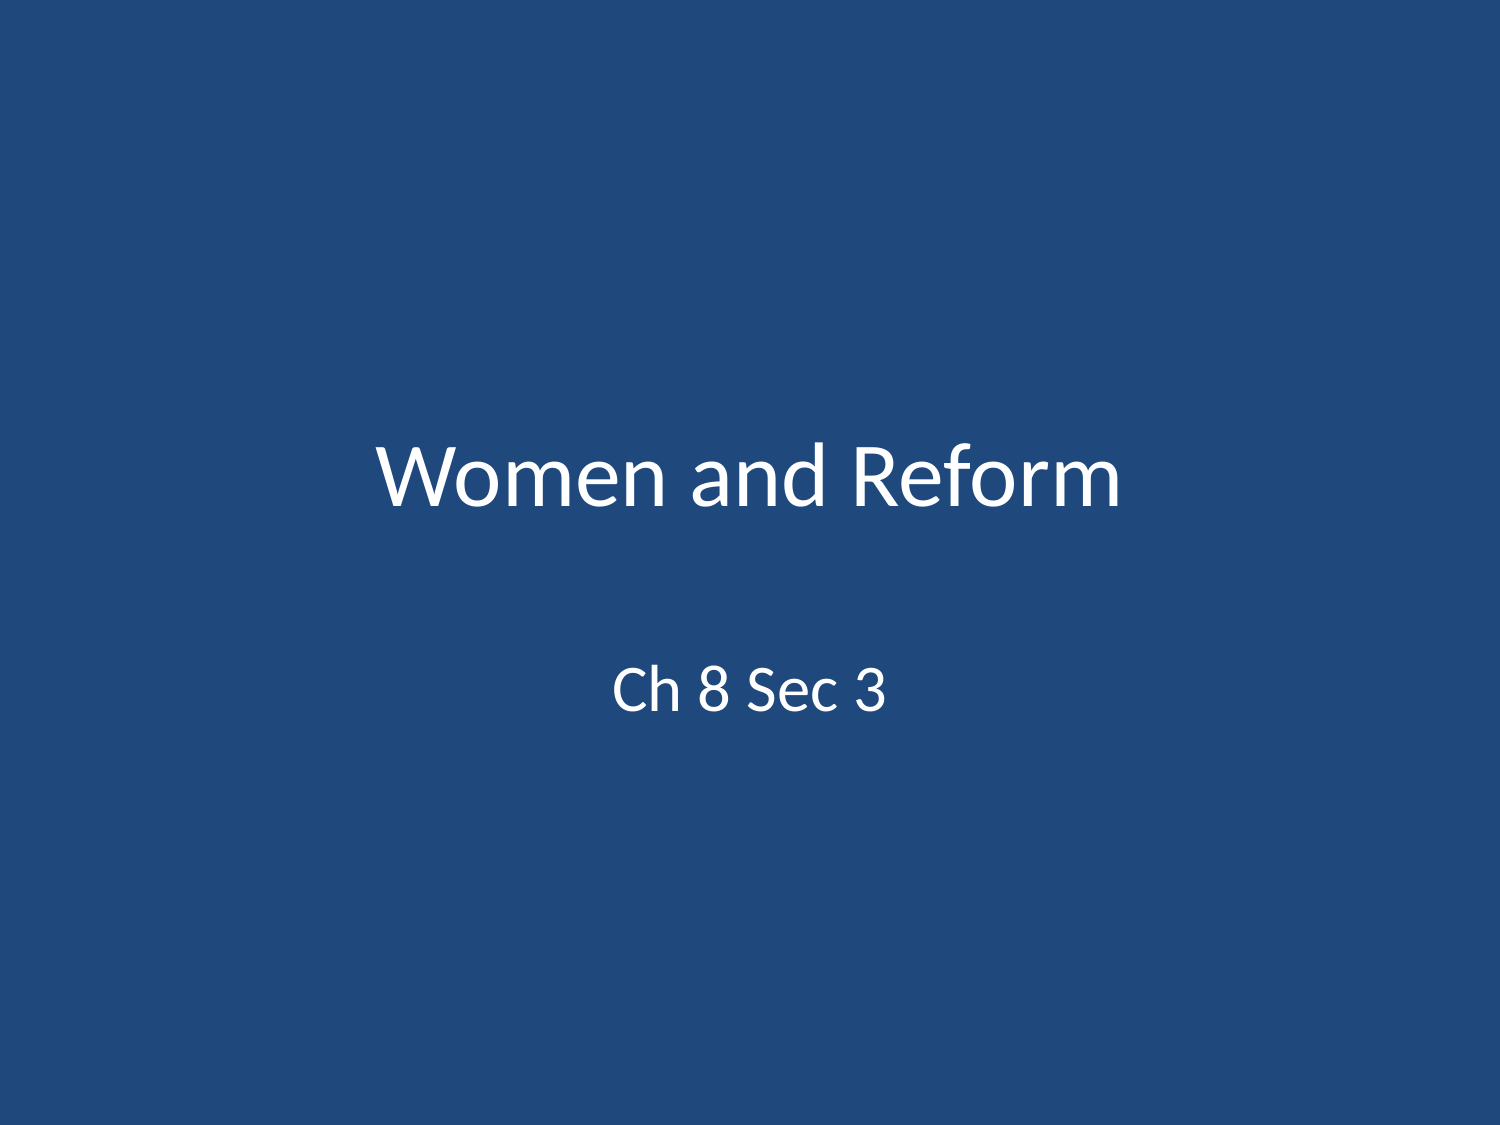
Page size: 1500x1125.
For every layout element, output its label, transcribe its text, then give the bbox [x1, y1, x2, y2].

title Women and Reform [112, 349, 1388, 591]
subtitle Ch 8 Sec 3 [225, 637, 1275, 925]
